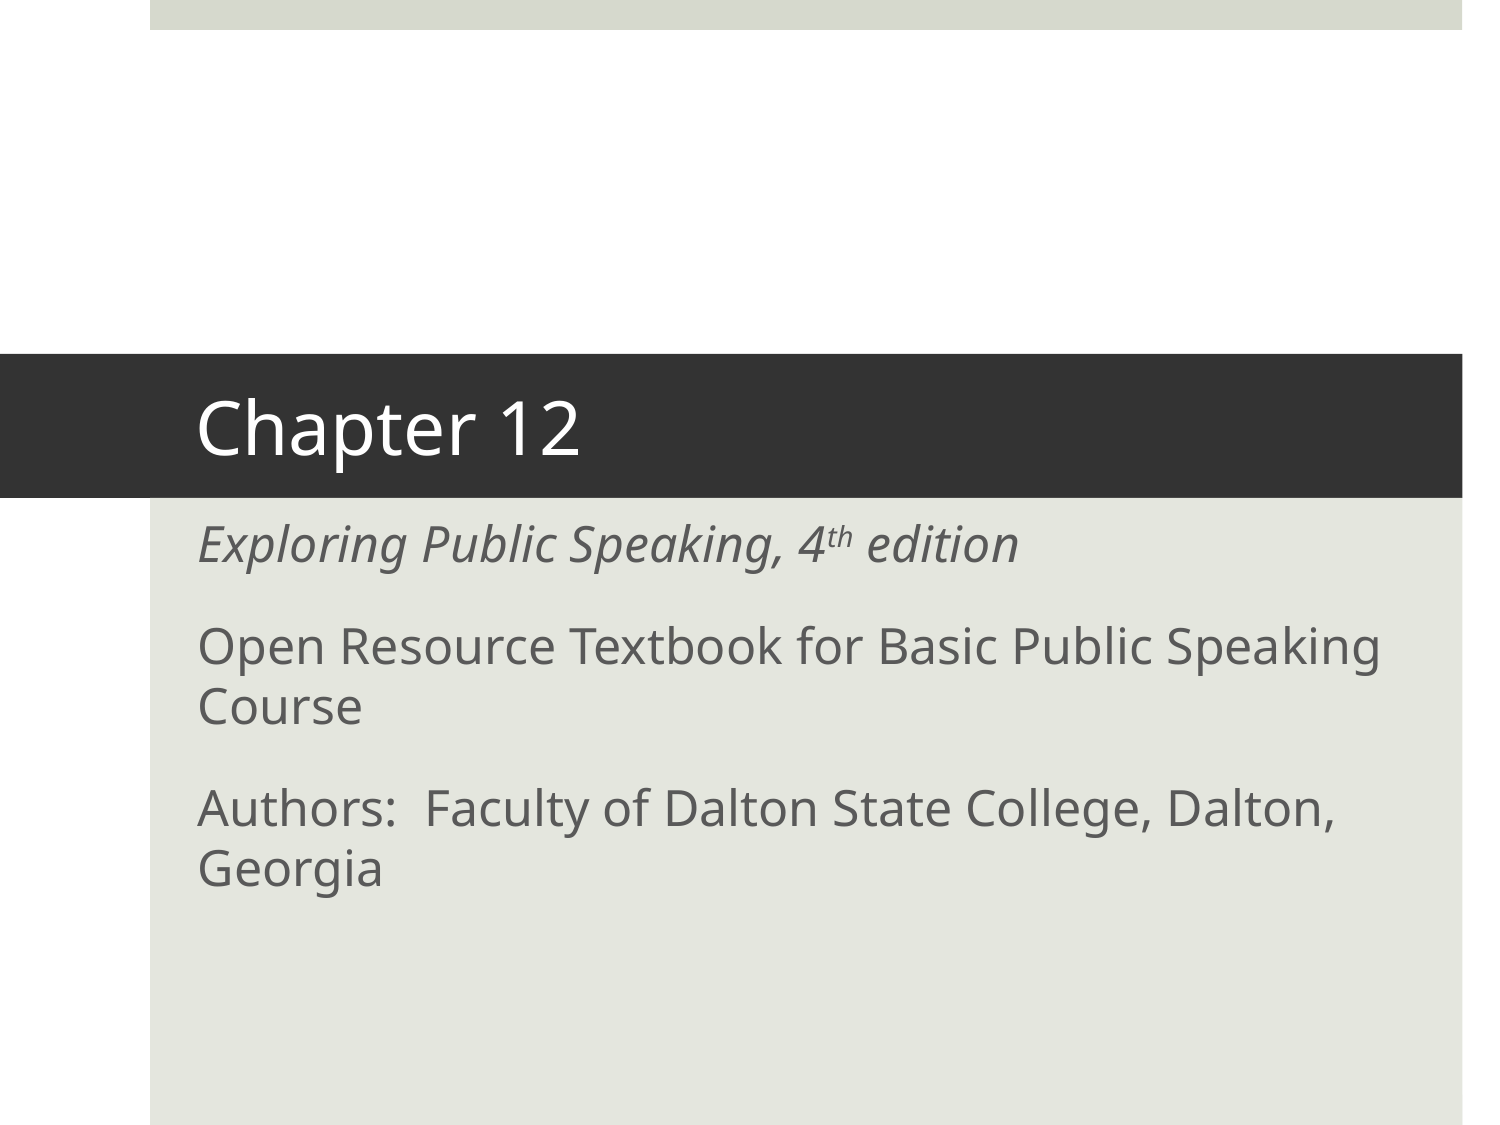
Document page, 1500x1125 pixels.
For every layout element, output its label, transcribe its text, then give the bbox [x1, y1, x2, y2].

title Chapter 12 [0, 353, 1463, 498]
subtitle Exploring Public Speaking, 4th edition Open Resource Textbook for Basic Public Speaking Course Authors: Faculty of Dalton State College, Dalton, Georgia [150, 497, 1463, 1125]
